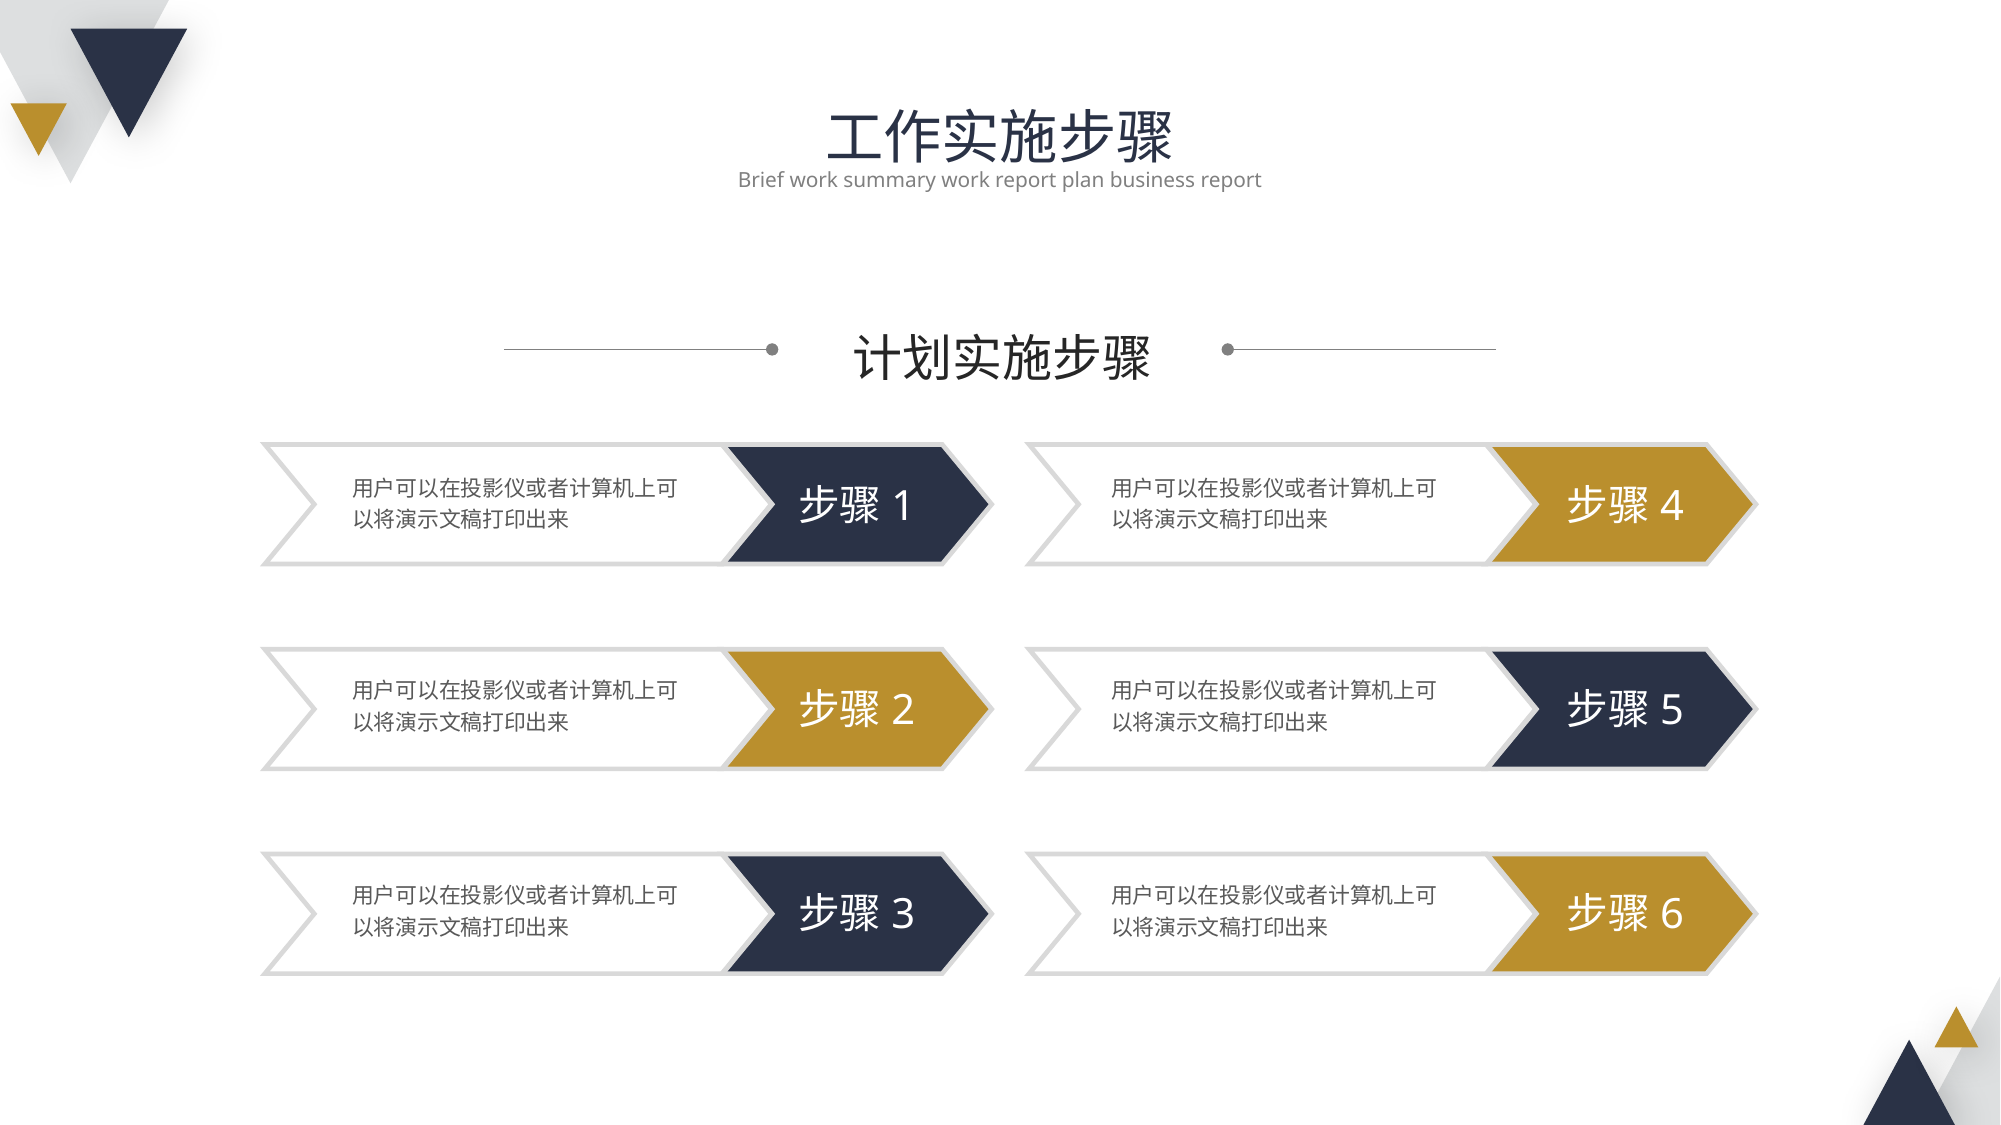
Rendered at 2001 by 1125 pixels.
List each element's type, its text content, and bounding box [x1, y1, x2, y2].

text_box 步骤3 [795, 886, 918, 937]
text_box [1026, 648, 1538, 770]
text_box 步骤1 [795, 478, 918, 529]
text_box [724, 853, 994, 975]
text_box 步骤5 [1564, 682, 1687, 733]
text_box 计划实施步骤 [633, 308, 1372, 387]
text_box 用户可以在投影仪或者计算机上可以将演示文稿打印出来 [1096, 461, 1466, 540]
text_box 用户可以在投影仪或者计算机上可以将演示文稿打印出来 [337, 461, 707, 540]
text_box 用户可以在投影仪或者计算机上可以将演示文稿打印出来 [1096, 664, 1466, 743]
text_box 步骤4 [1564, 478, 1687, 529]
text_box 步骤6 [1564, 886, 1687, 937]
text_box [1026, 443, 1538, 566]
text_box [609, 79, 1391, 198]
text_box 用户可以在投影仪或者计算机上可以将演示文稿打印出来 [337, 869, 707, 947]
text_box [1488, 853, 1758, 975]
text_box [262, 443, 774, 566]
text_box [262, 648, 774, 770]
text_box 用户可以在投影仪或者计算机上可以将演示文稿打印出来 [1096, 869, 1466, 947]
text_box 步骤2 [795, 682, 918, 733]
text_box [1026, 853, 1538, 975]
text_box [724, 648, 994, 770]
text_box [724, 443, 994, 566]
text_box [1488, 443, 1758, 566]
text_box [262, 853, 774, 975]
text_box 用户可以在投影仪或者计算机上可以将演示文稿打印出来 [337, 664, 707, 743]
text_box [1489, 648, 1758, 770]
